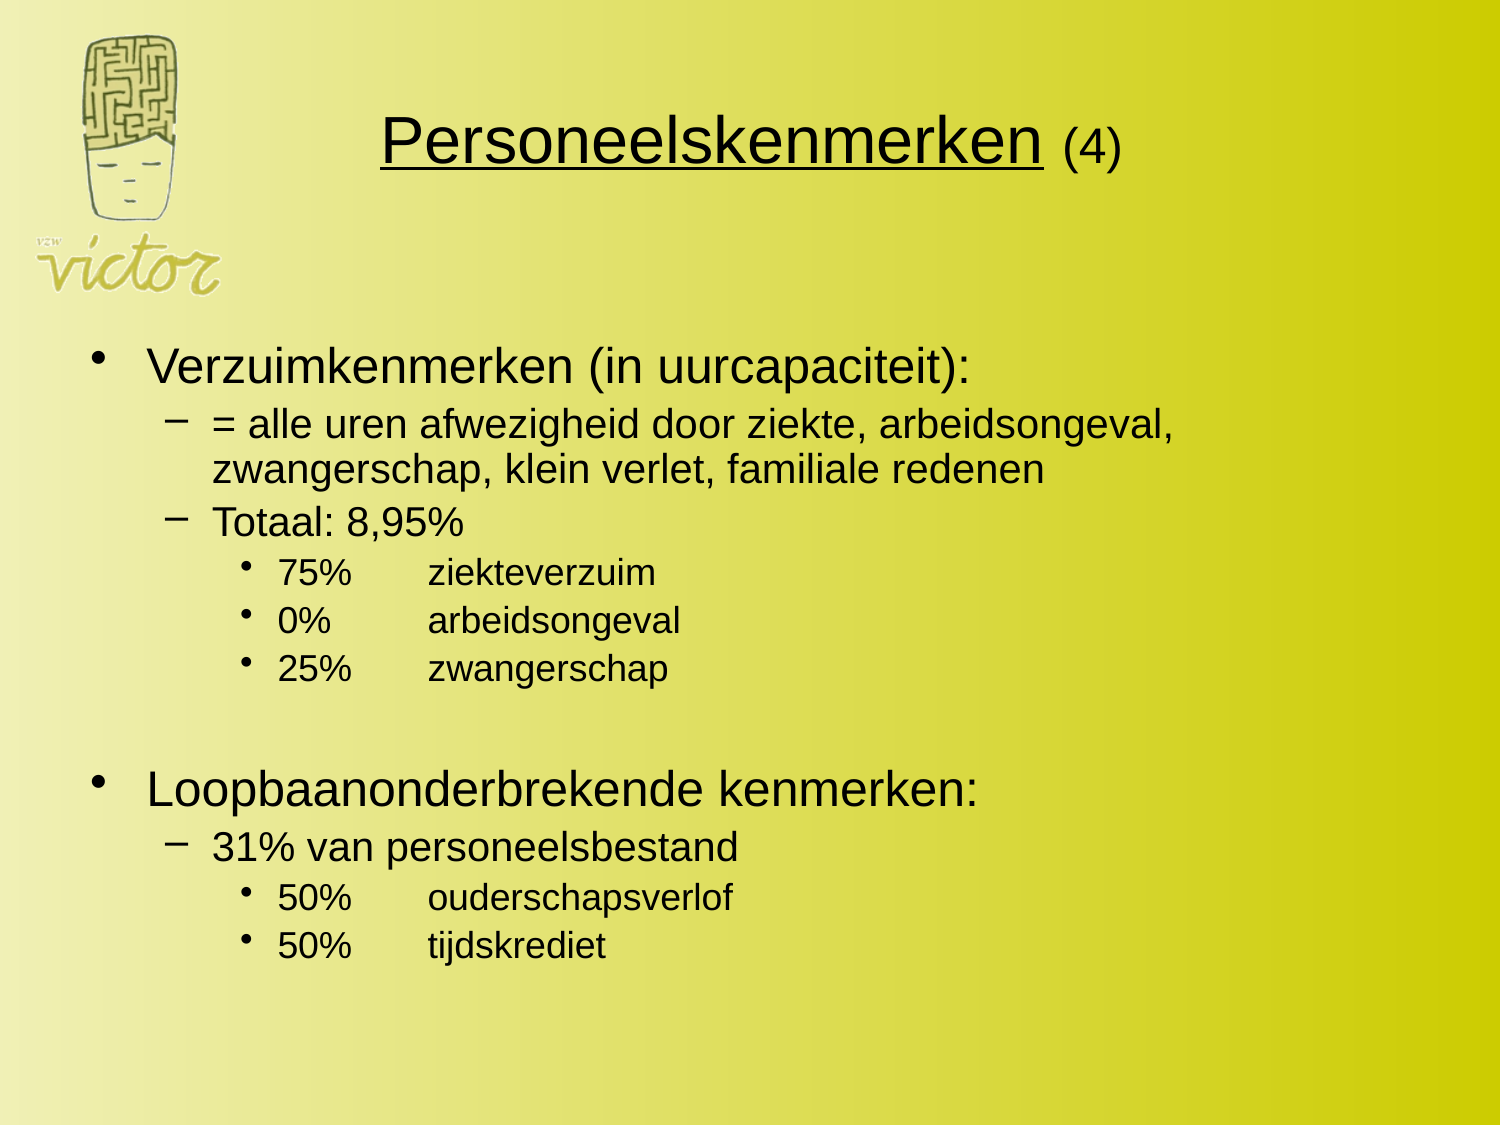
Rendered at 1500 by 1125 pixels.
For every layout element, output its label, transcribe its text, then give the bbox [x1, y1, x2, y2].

picture [29, 30, 234, 303]
title Personeelskenmerken (4) [76, 42, 1428, 231]
list Verzuimkenmerken (in uurcapaciteit): = alle uren afwezigheid door ziekte, arbeidsongeval, zwangerschap, klein verlet, familiale redenen Totaal: 8,95% 75% ziekteverzuim 0% arbeidsongeval 25% zwangerschap Loopbaanonderbrekende kenmerken: 31% van personeelsbestand 50% ouderschapsverlof 50% tijdskrediet [74, 262, 1426, 1006]
